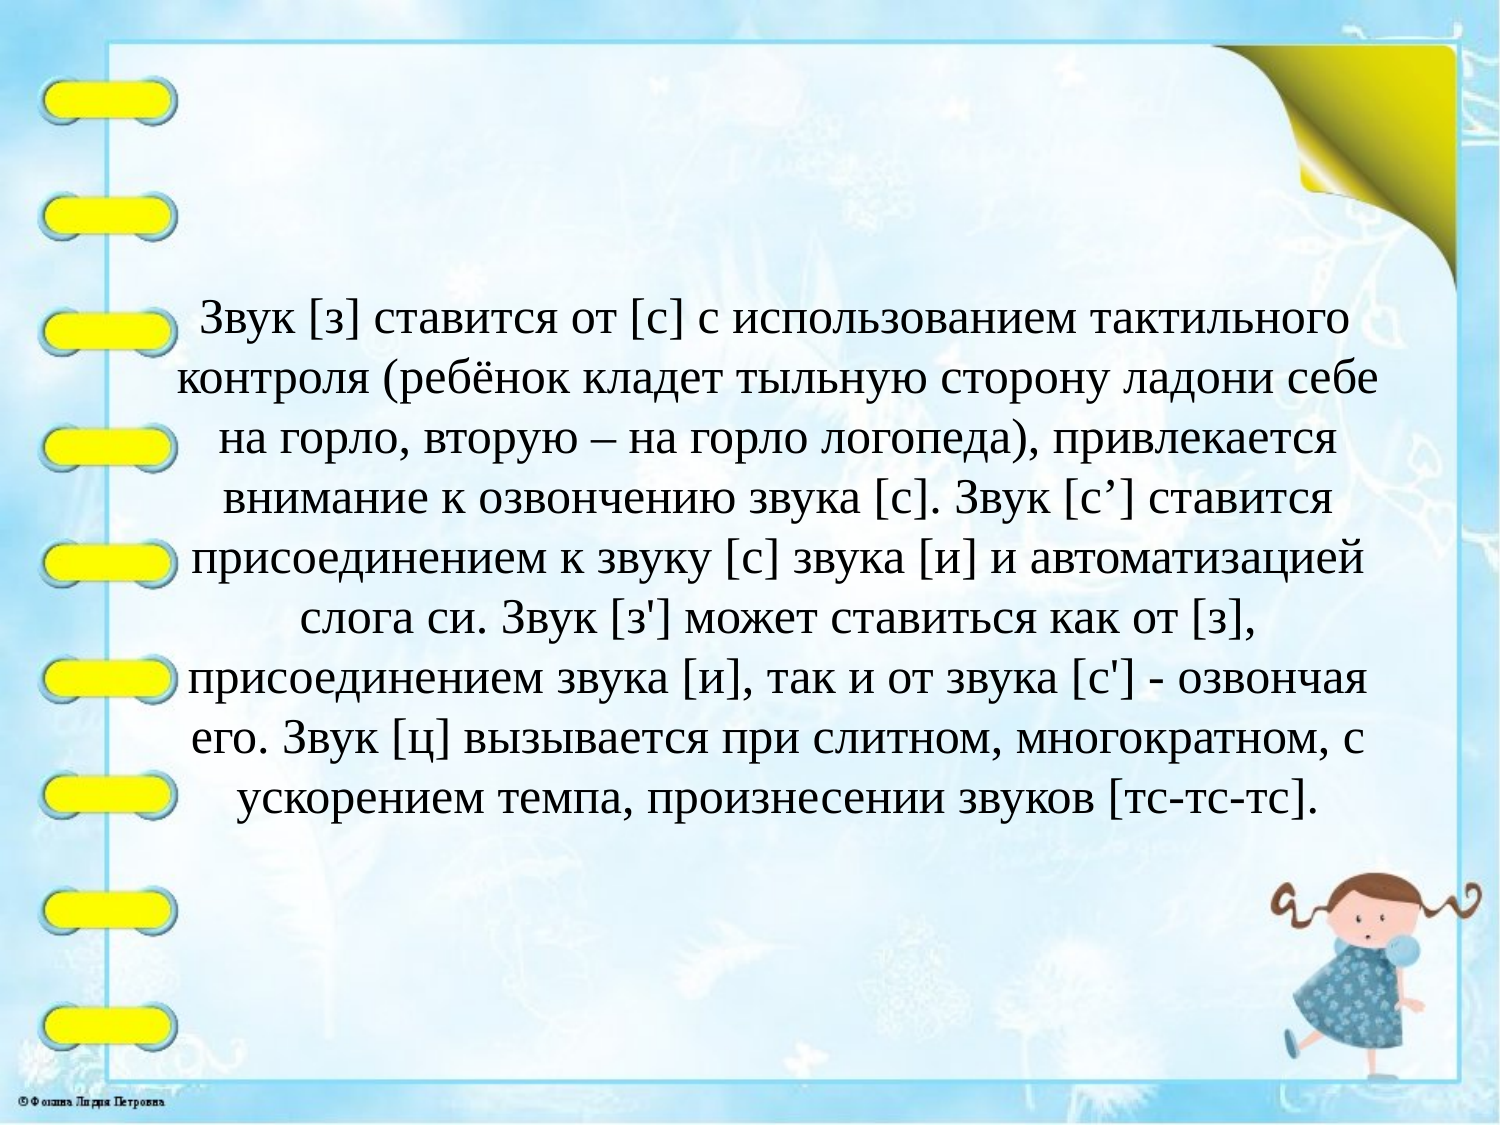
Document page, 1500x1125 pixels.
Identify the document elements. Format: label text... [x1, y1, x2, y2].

picture [0, 0, 1500, 1125]
list Звук [з] ставится от [c] с использованием тактильного контроля (ребёнок кладет тыльную сторону ладони себе на горло, вторую – на горло логопеда), привлекается внимание к озвончению звука [c]. Звук [c’] ставится присоединением к звуку [c] звука [и] и автоматизацией слога си. Звук [з'] может ставиться как от [з], присоединением звука [и], так и от звука [c'] - озвончая его. Звук [ц] вызывается при слитном, многократном, с ускорением темпа, произнесении звуков [тc-тc-тc]. [75, 66, 1425, 1005]
